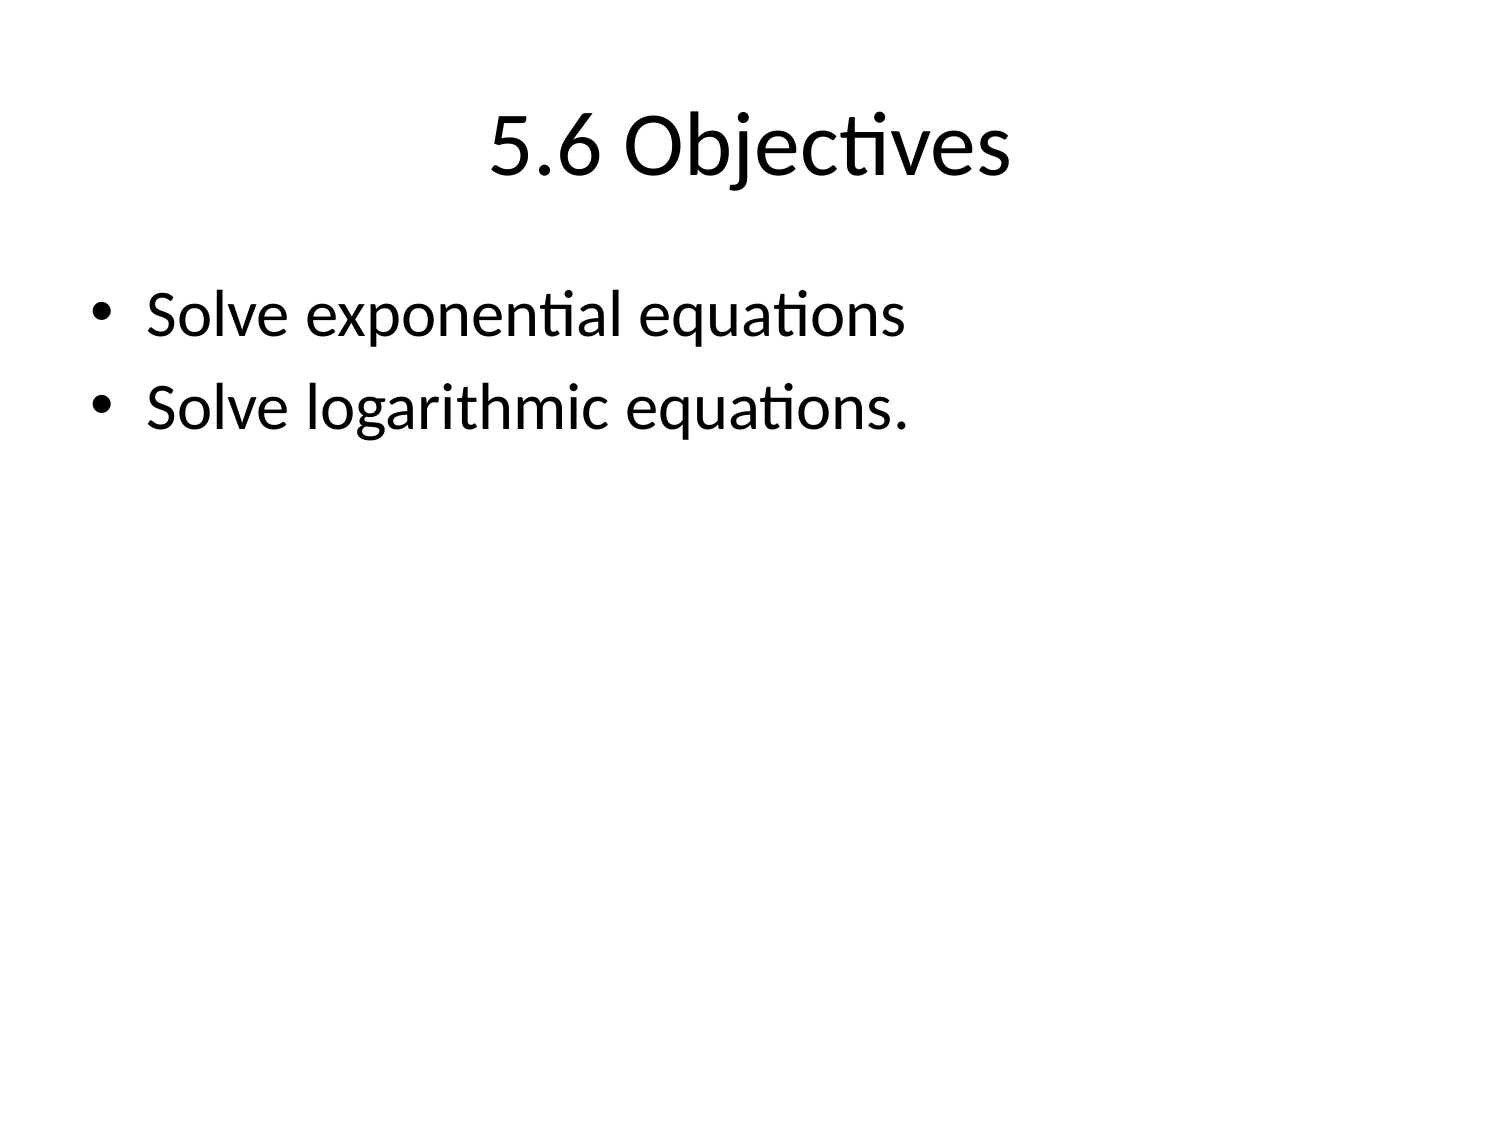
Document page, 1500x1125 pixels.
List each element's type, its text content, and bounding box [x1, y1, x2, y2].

title 5.6 Objectives [75, 45, 1425, 233]
list Solve exponential equations Solve logarithmic equations. [75, 262, 1425, 1005]
